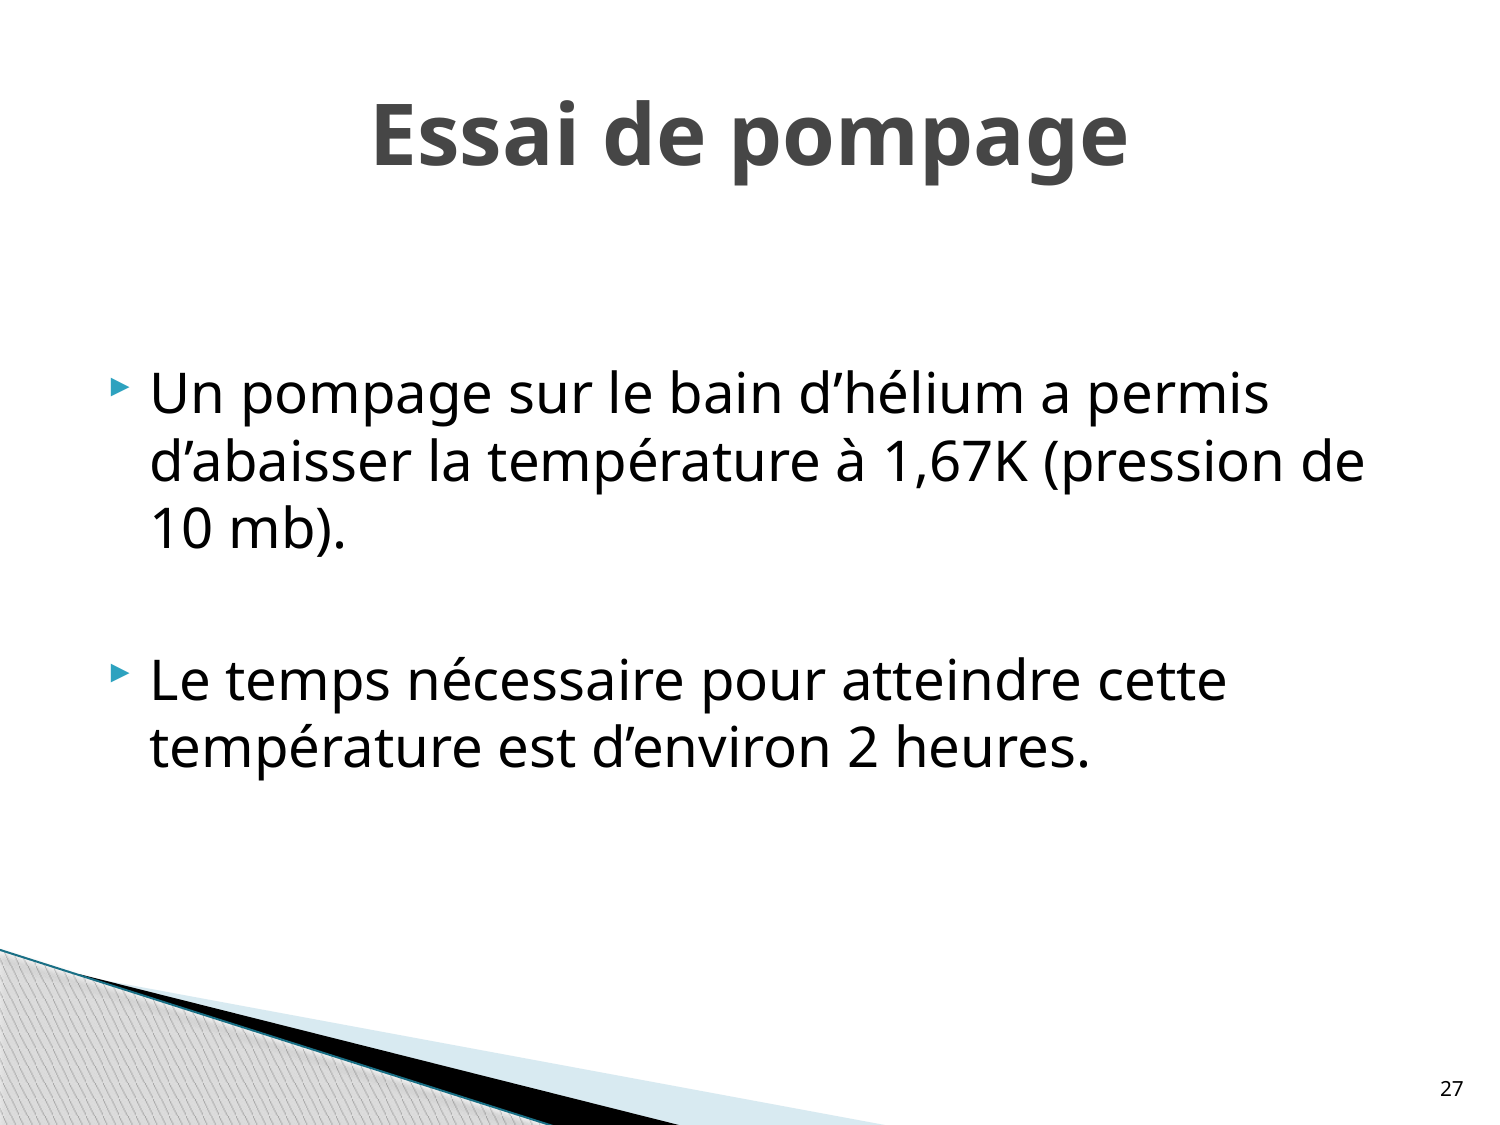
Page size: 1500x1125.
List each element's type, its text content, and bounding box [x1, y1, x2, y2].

slide_number 27 [1418, 1051, 1479, 1112]
list Un pompage sur le bain d’hélium a permis d’abaisser la température à 1,67K (pression de 10 mb). Le temps nécessaire pour atteindre cette température est d’environ 2 heures. [75, 350, 1425, 1093]
title Essai de pompage [75, 37, 1425, 225]
